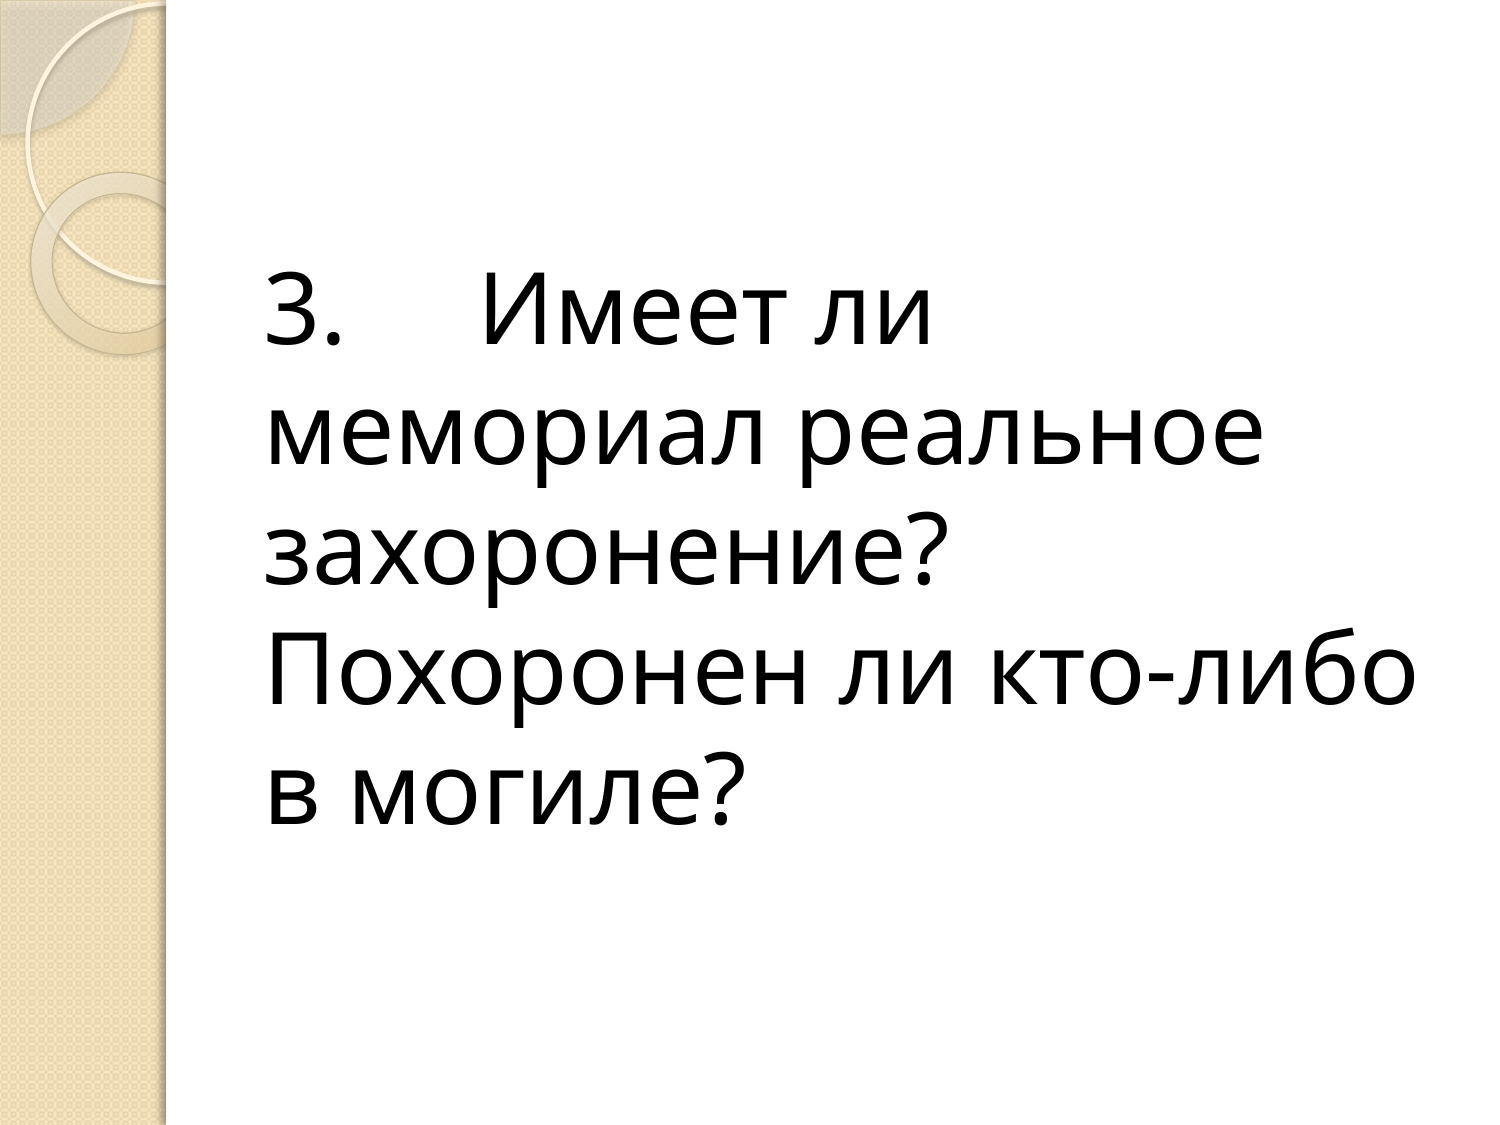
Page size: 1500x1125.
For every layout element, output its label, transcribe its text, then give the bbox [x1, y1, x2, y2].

list 3. Имеет ли мемориал реальное захоронение? Похоронен ли кто-либо в могиле? [235, 237, 1466, 1025]
